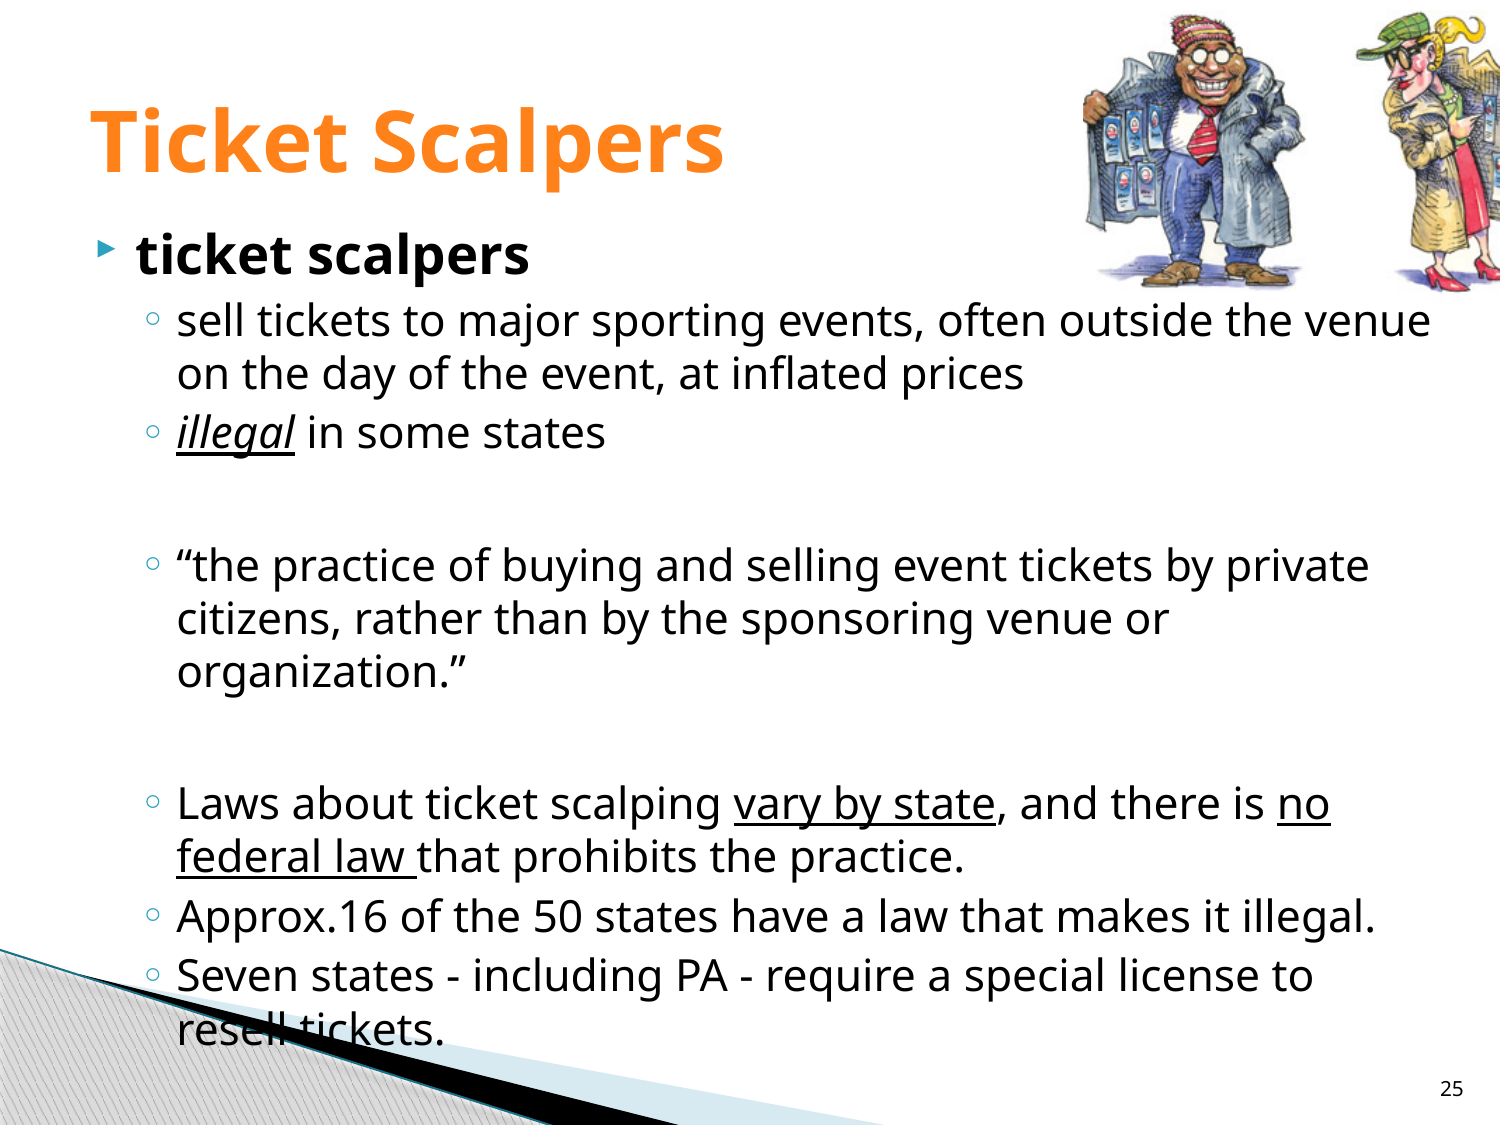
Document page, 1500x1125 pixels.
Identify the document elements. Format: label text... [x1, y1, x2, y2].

picture [1083, 0, 1500, 313]
title Ticket Scalpers [75, 45, 1077, 233]
list ticket scalpers sell tickets to major sporting events, often outside the venue on the day of the event, at inflated prices illegal in some states “the practice of buying and selling event tickets by private citizens, rather than by the sponsoring venue or organization.” Laws about ticket scalping vary by state, and there is no federal law that prohibits the practice. Approx.16 of the 50 states have a law that makes it illegal. Seven states - including PA - require a special license to resell tickets. [62, 212, 1450, 1063]
slide_number 25 [1418, 1051, 1479, 1112]
